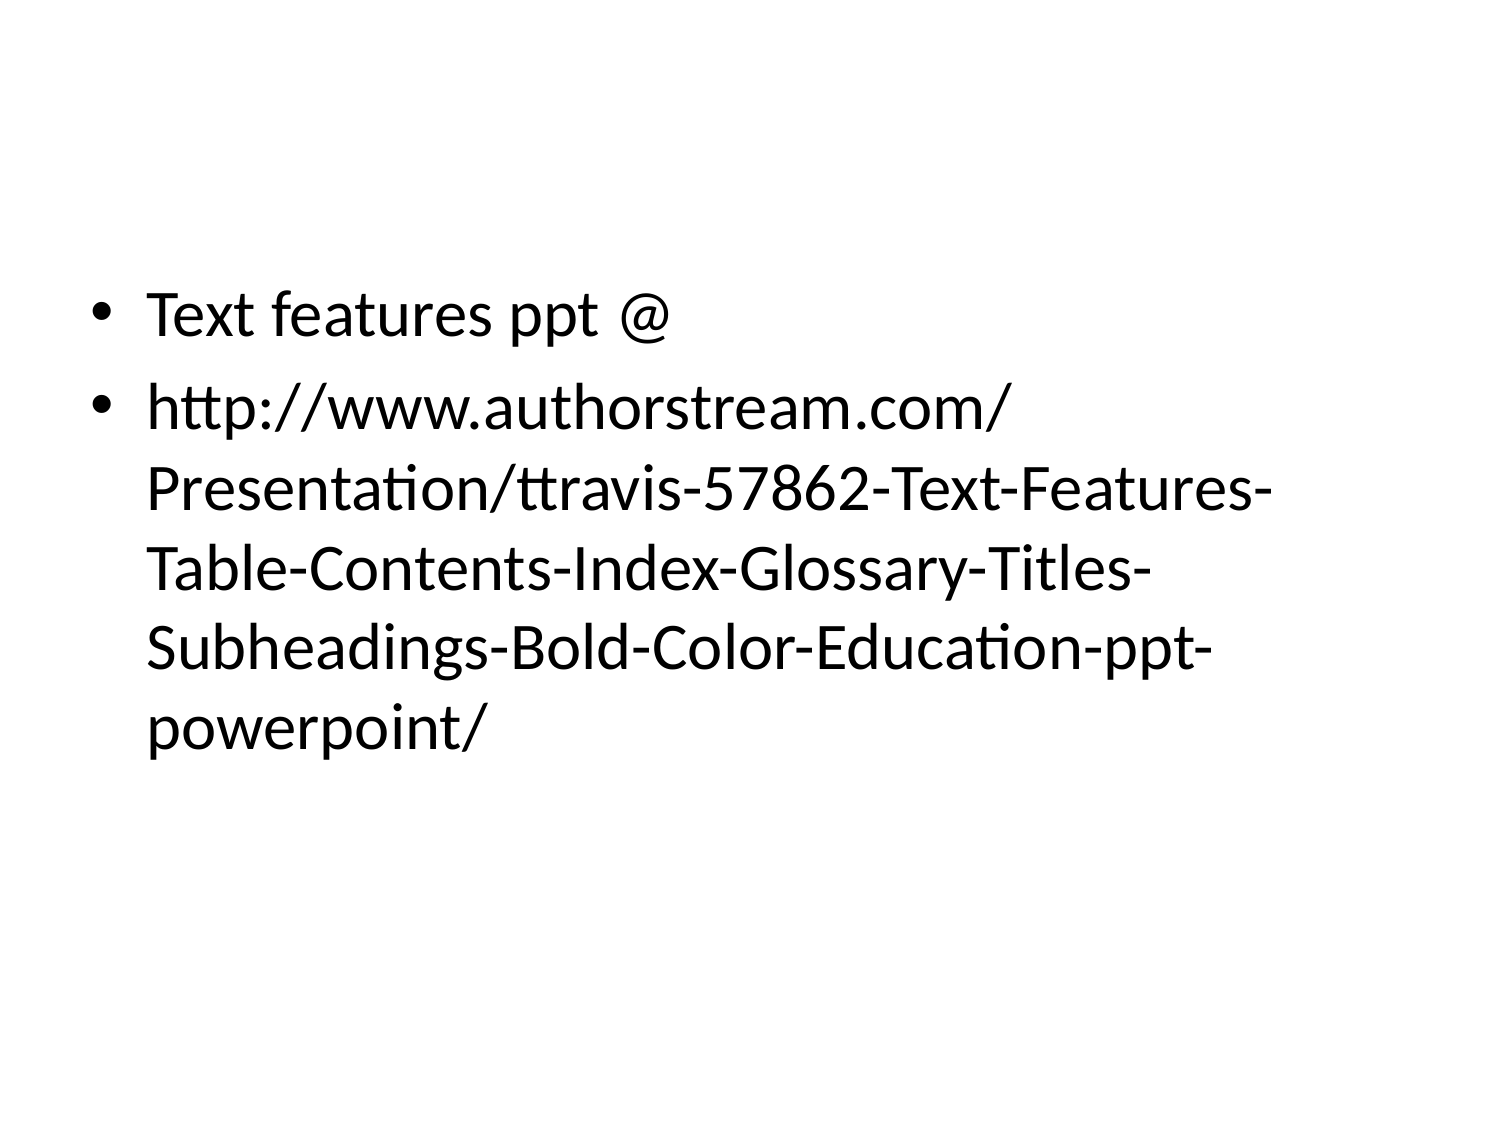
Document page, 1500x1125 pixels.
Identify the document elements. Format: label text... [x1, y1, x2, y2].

list Text features ppt @ http://www.authorstream.com/Presentation/ttravis-57862-Text-Features-Table-Contents-Index-Glossary-Titles-Subheadings-Bold-Color-Education-ppt-powerpoint/ [75, 262, 1425, 1005]
